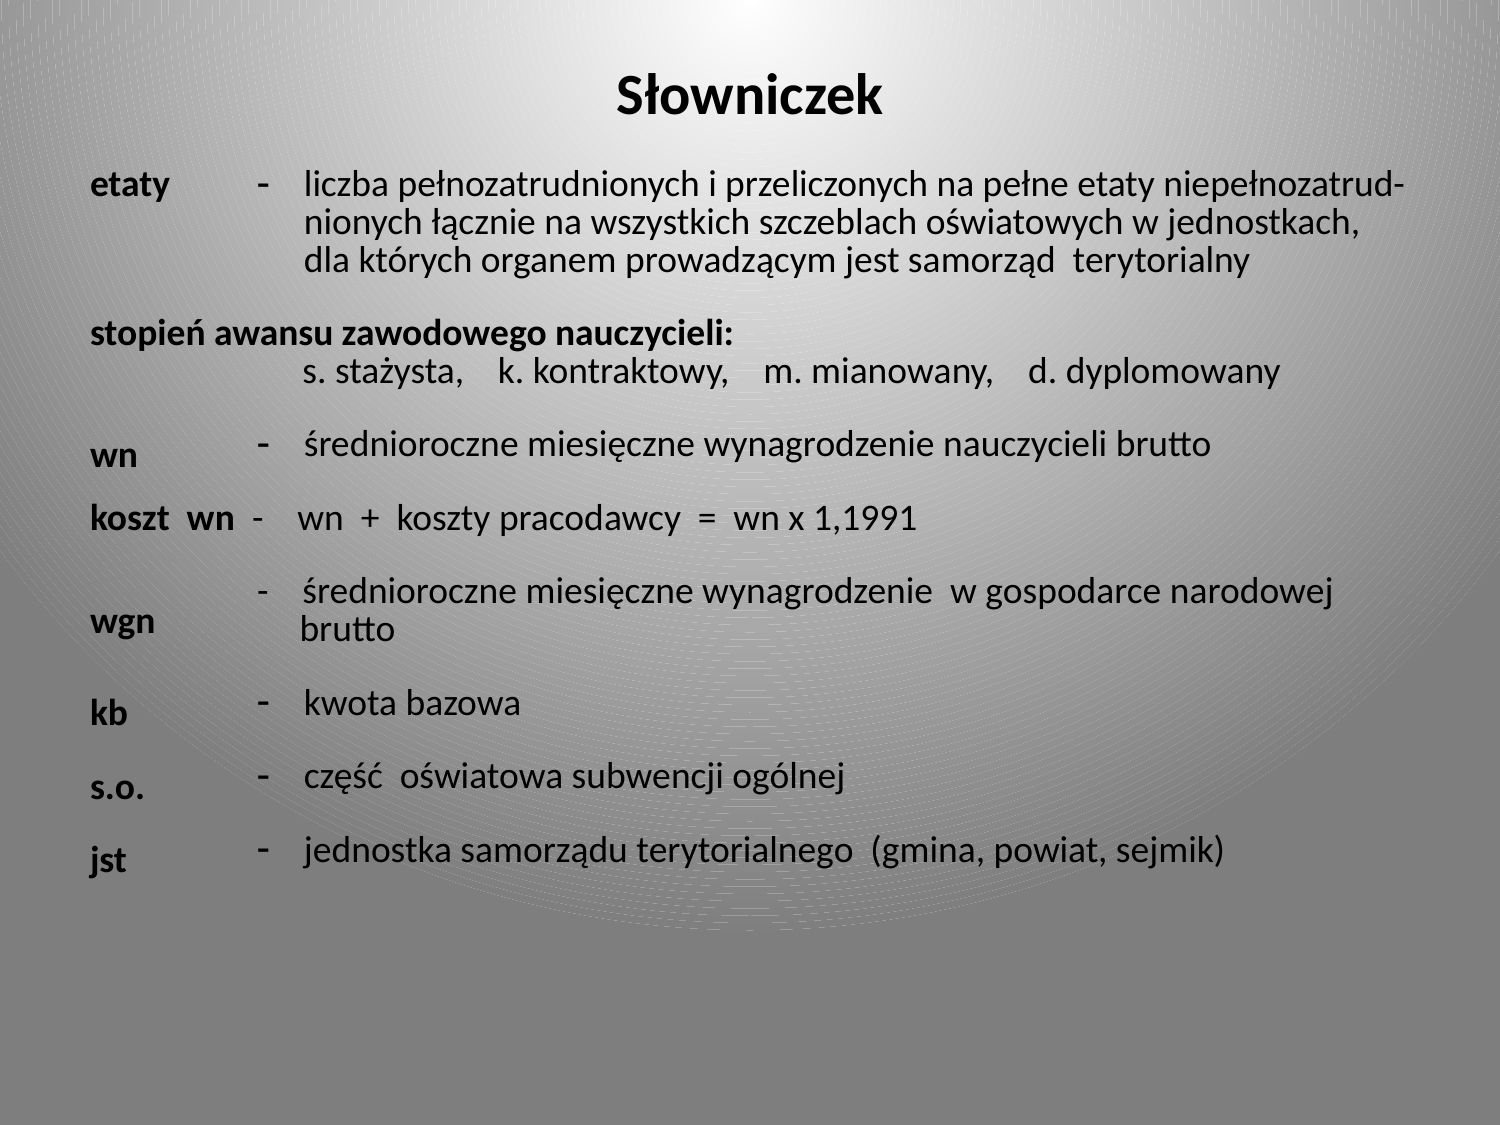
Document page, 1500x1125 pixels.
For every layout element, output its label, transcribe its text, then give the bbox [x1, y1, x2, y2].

table_header liczba pełnozatrudnionych i przeliczonych na pełne etaty niepełnozatrud-nionych łącznie na wszystkich szczeblach oświatowych w jednostkach, dla których organem prowadzącym jest samorząd terytorialny [242, 161, 1425, 310]
table_header etaty [75, 161, 242, 310]
table_cell kwota bazowa [242, 679, 1425, 753]
table_cell wgn [75, 568, 242, 679]
table_cell część oświatowa subwencji ogólnej [242, 753, 1425, 827]
title Słowniczek [75, 45, 1425, 138]
table_cell - średnioroczne miesięczne wynagrodzenie w gospodarce narodowej brutto [242, 568, 1425, 679]
table_cell jst [75, 827, 242, 900]
table_cell s.o. [75, 753, 242, 827]
table_cell średnioroczne miesięczne wynagrodzenie nauczycieli brutto [242, 421, 1425, 495]
table_cell wn [75, 421, 242, 495]
table_cell kb [75, 679, 242, 753]
table_cell jednostka samorządu terytorialnego (gmina, powiat, sejmik) [242, 827, 1425, 900]
table_cell koszt wn - wn + koszty pracodawcy = wn x 1,1991 [75, 495, 1425, 568]
table_cell stopień awansu zawodowego nauczycieli: s. stażysta, k. kontraktowy, m. mianowany, d. dyplomowany [75, 310, 1425, 421]
